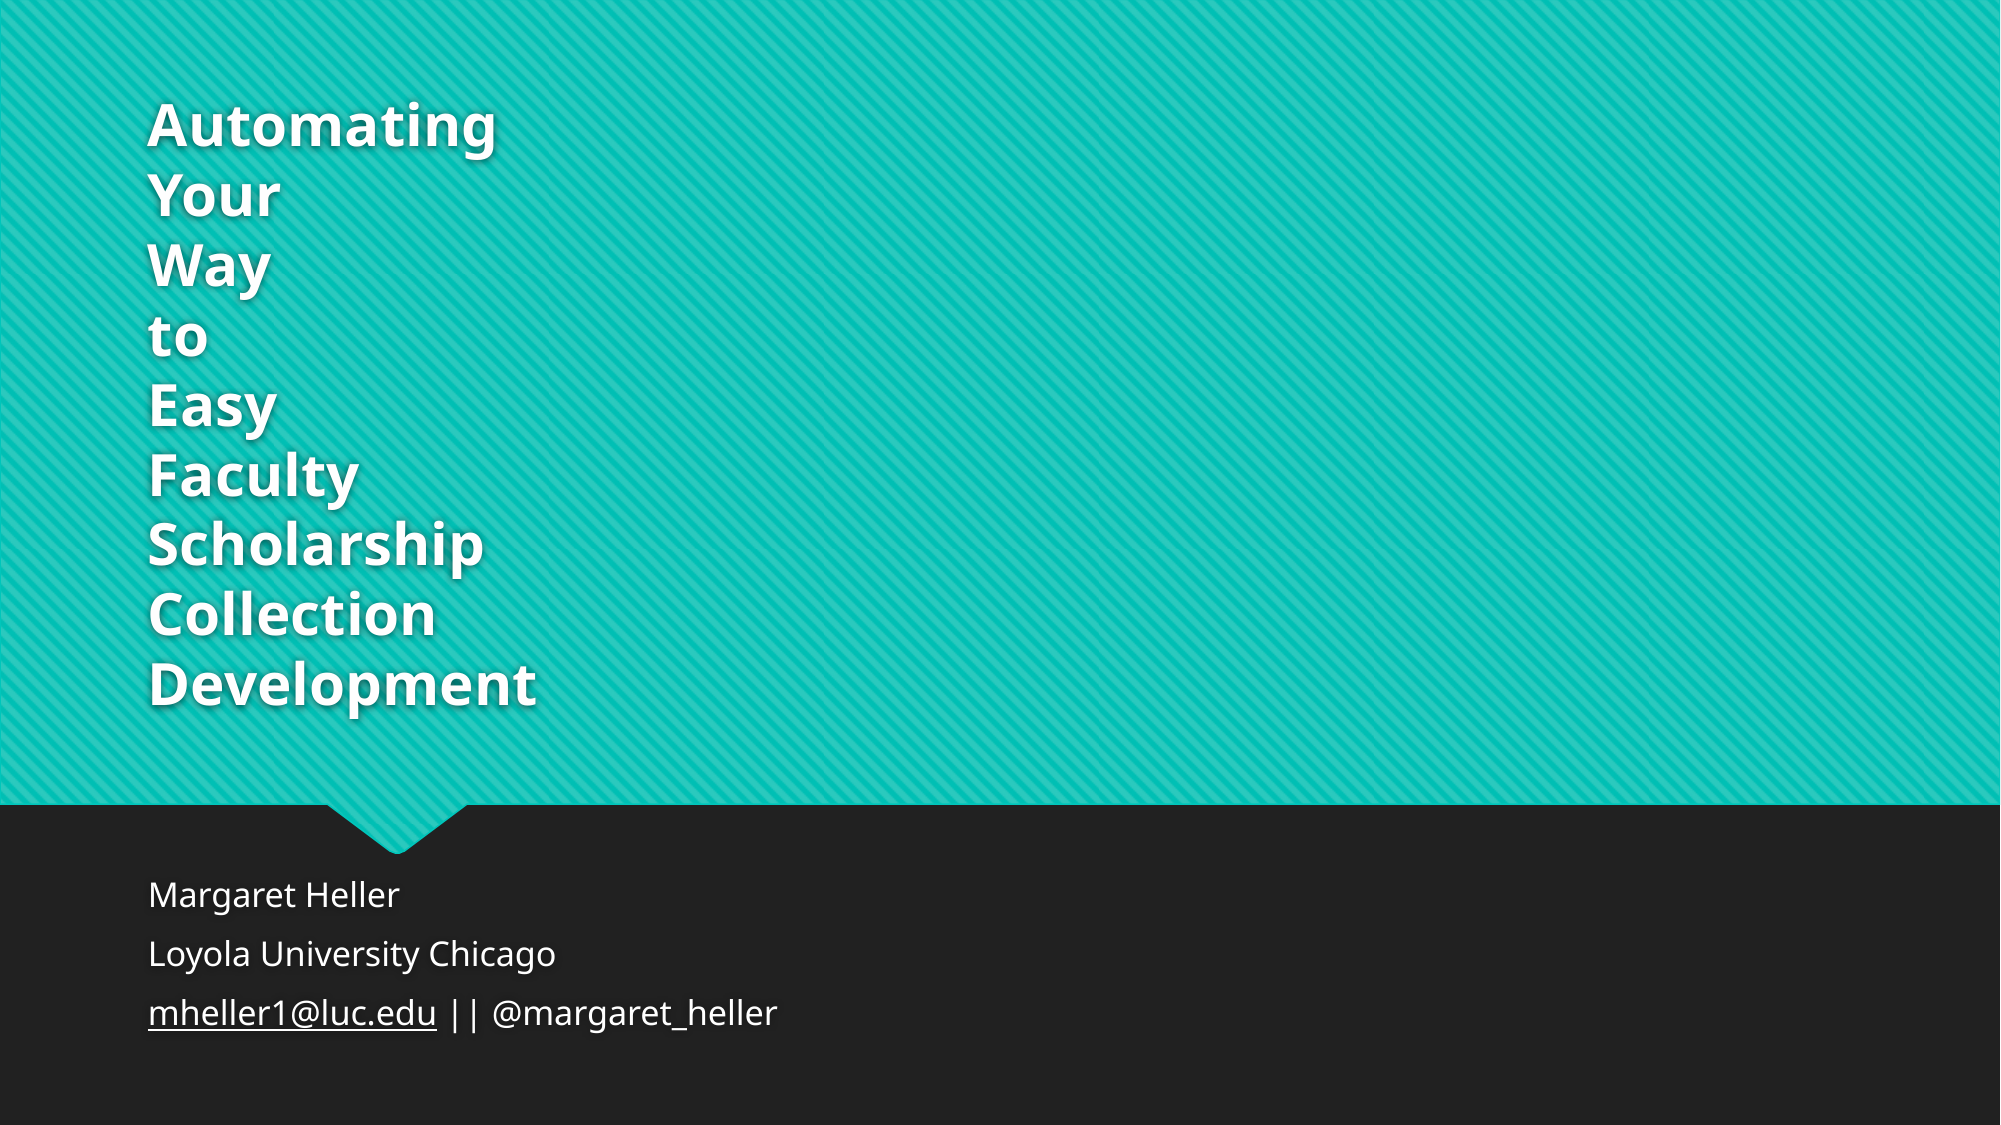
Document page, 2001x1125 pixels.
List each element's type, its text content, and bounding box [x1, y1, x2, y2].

subtitle Margaret Heller Loyola University Chicago mheller1@luc.edu || @margaret_heller [132, 866, 1868, 1046]
title Automating Your Way to Easy Faculty Scholarship Collection Development [132, 237, 1868, 726]
